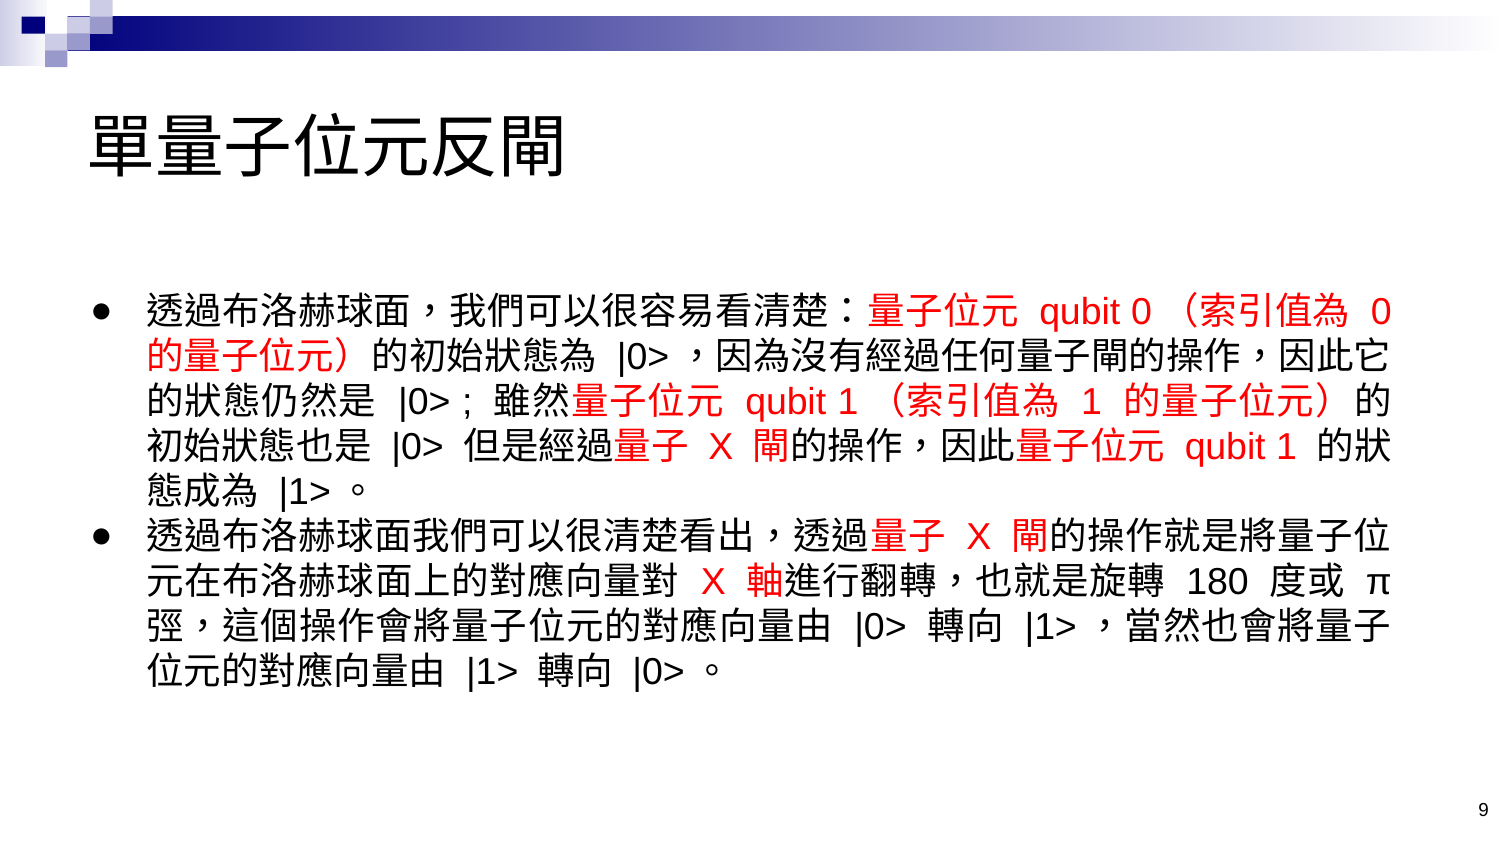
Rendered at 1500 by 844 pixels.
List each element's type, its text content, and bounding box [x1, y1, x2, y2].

slide_number 9 [1149, 796, 1500, 827]
text_box 透過布洛赫球面，我們可以很容易看清楚：量子位元 qubit 0（索引值為 0 的量子位元）的初始狀態為 |0>，因為沒有經過任何量子閘的操作，因此它的狀態仍然是 |0> ; 雖然量子位元 qubit 1（索引值為 1 的量子位元）的初始狀態也是 |0> 但是經過量子 X 閘的操作，因此量子位元 qubit 1 的狀態成為 |1>。 透過布洛赫球面我們可以很清楚看出，透過量子 X 閘的操作就是將量子位元在布洛赫球面上的對應向量對 X 軸進行翻轉，也就是旋轉 180 度或 π 弳，這個操作會將量子位元的對應向量由 |0> 轉向 |1>，當然也會將量子位元的對應向量由 |1> 轉向 |0>。 [56, 272, 1407, 708]
title 單量子位元反閘 [75, 59, 1425, 229]
